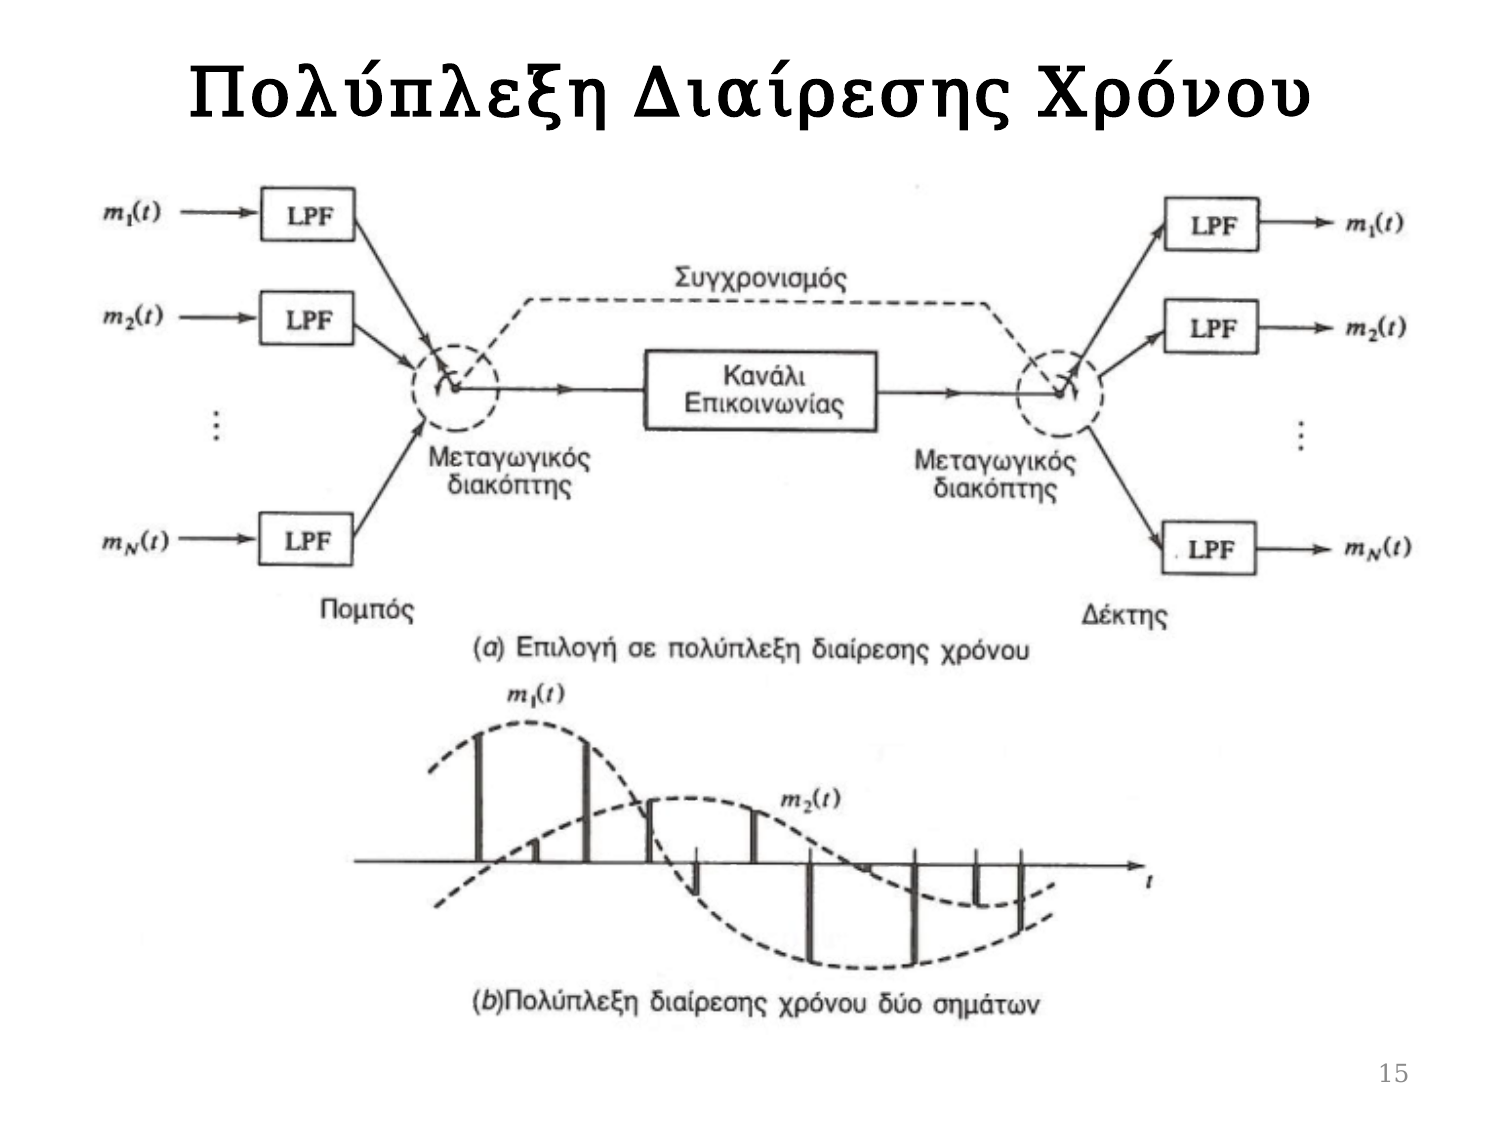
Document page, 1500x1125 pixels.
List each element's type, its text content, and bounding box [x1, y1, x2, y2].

slide_number 15 [1222, 1042, 1425, 1103]
picture [90, 172, 1424, 1036]
title Πολύπλεξη Διαίρεσης Χρόνου [75, 19, 1425, 159]
